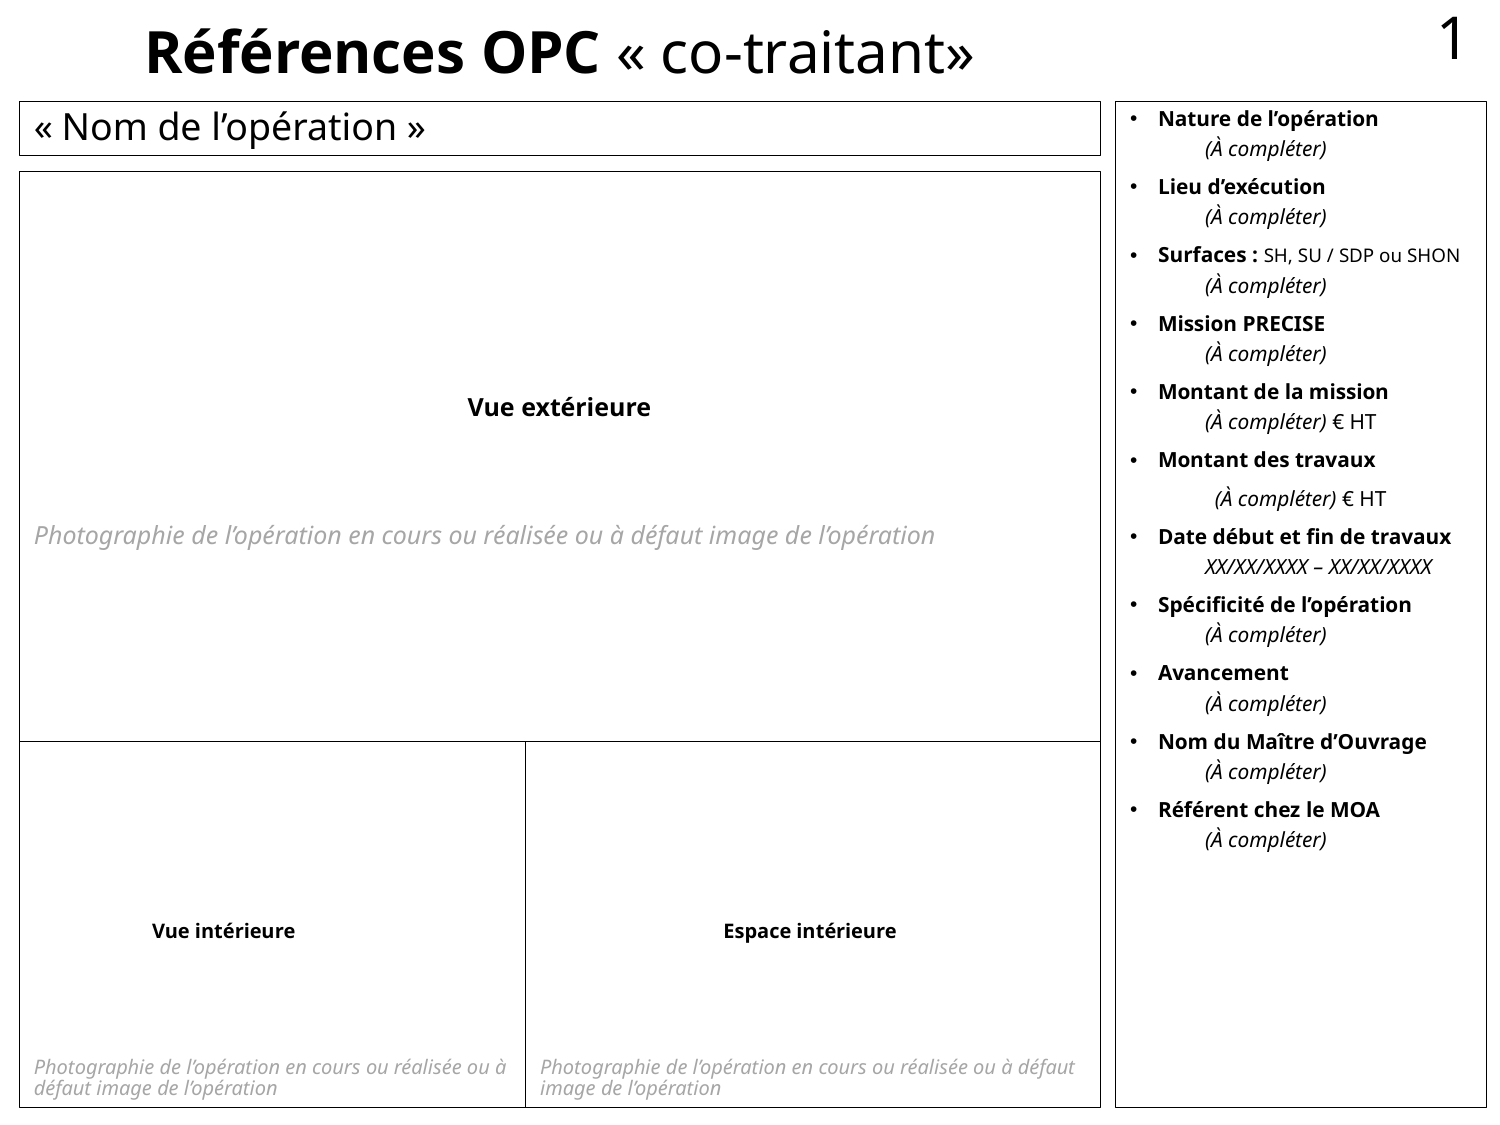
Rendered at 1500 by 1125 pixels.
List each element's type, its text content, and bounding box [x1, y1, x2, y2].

text_box Références OPC « co-traitant» [0, 0, 1235, 106]
text_box Espace intérieure Photographie de l’opération en cours ou réalisée ou à défaut image de l’opération [525, 741, 1101, 1108]
list « Nom de l’opération » [18, 106, 1101, 156]
list Nature de l’opération (À compléter) Lieu d’exécution (À compléter) Surfaces : SH, SU / SDP ou SHON (À compléter) Mission PRECISE (À compléter) Montant de la mission (À compléter) € HT Montant des travaux (À compléter) € HT Date début et fin de travaux XX/XX/XXXX – XX/XX/XXXX Spécificité de l’opération (À compléter) Avancement (À compléter) Nom du Maître d’Ouvrage (À compléter) Référent chez le MOA (À compléter) [1115, 100, 1486, 1108]
list Vue extérieure Photographie de l’opération en cours ou réalisée ou à défaut image de l’opération [18, 171, 1101, 741]
text_box Vue intérieure Photographie de l’opération en cours ou réalisée ou à défaut image de l’opération [18, 741, 525, 1108]
list 1 [1407, 1, 1500, 81]
